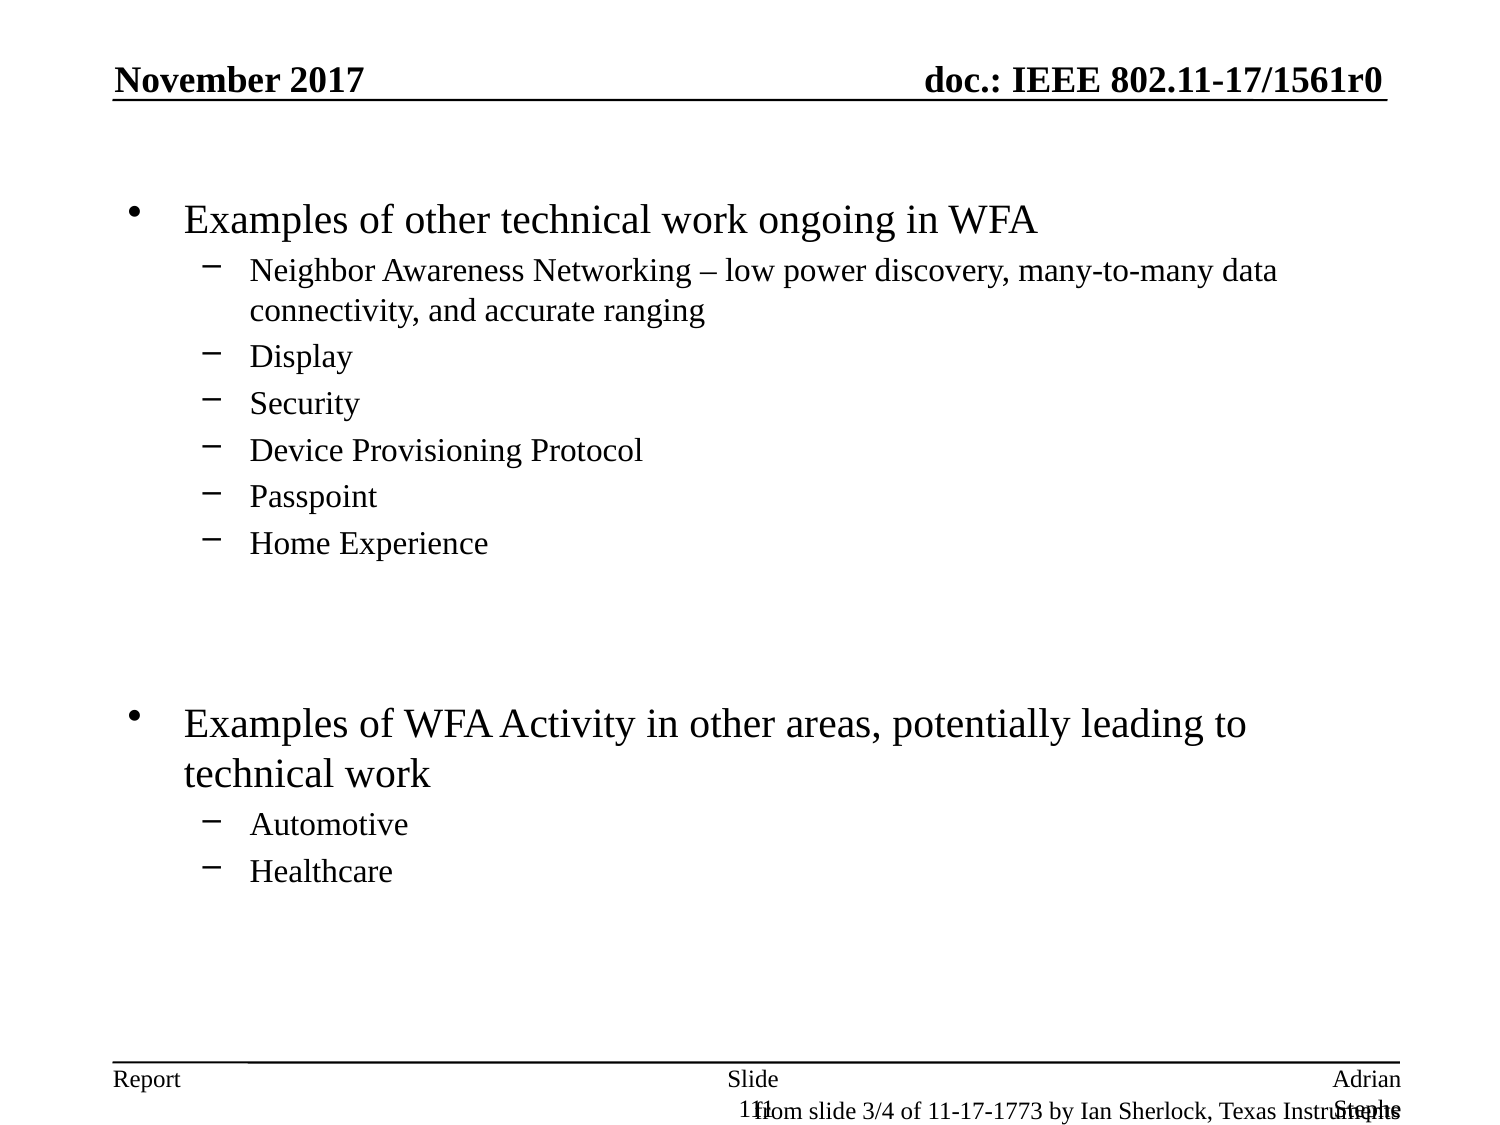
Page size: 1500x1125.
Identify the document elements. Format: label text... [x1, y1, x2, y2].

footer Adrian Stephens, Intel Corporation [1324, 1061, 1402, 1093]
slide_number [114, 54, 374, 101]
list Examples of other technical work ongoing in WFA Neighbor Awareness Networking – low power discovery, many-to-many data connectivity, and accurate ranging Display Security Device Provisioning Protocol Passpoint Home Experience Examples of WFA Activity in other areas, potentially leading to technical work Automotive Healthcare [112, 125, 1388, 1047]
slide_number Slide 111 [711, 1061, 801, 1093]
text_box from slide 3/4 of 11-17-1773 by Ian Sherlock, Texas Instruments [343, 1087, 1417, 1125]
